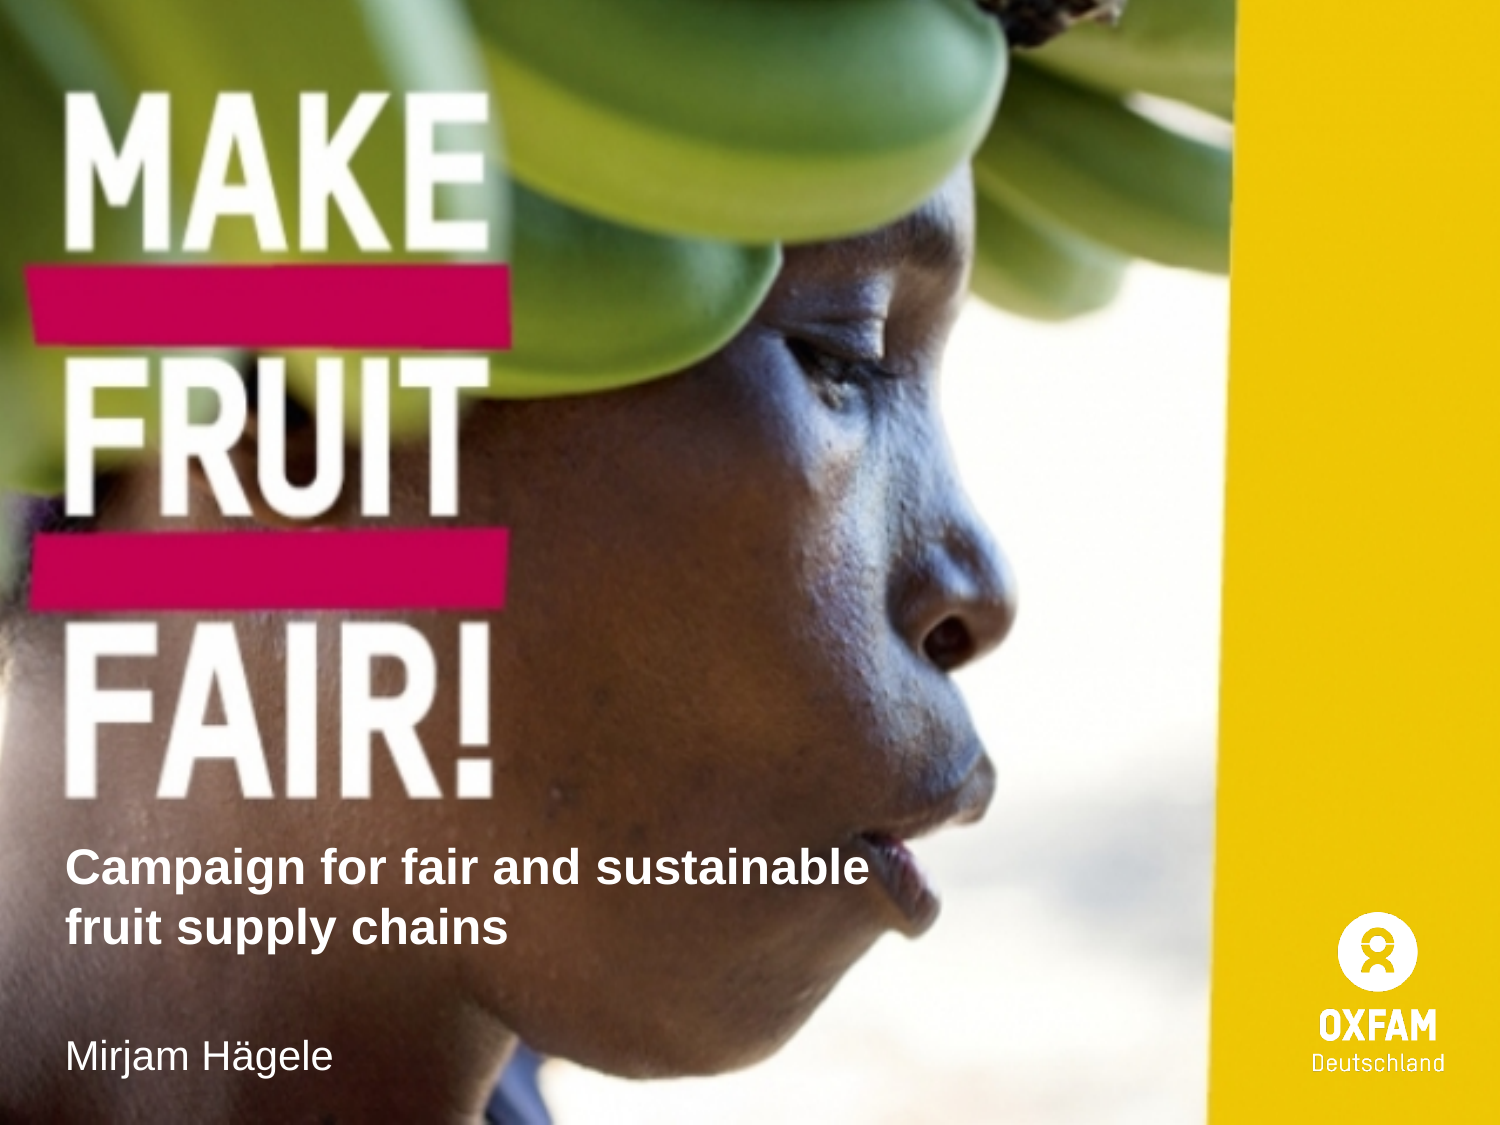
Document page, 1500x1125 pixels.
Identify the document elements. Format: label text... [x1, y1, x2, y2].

picture [0, 0, 1500, 1125]
text_box Campaign for fair and sustainable fruit supply chains [64, 834, 1416, 1012]
text_box Mirjam Hägele [64, 1032, 654, 1093]
title [64, 467, 1454, 740]
